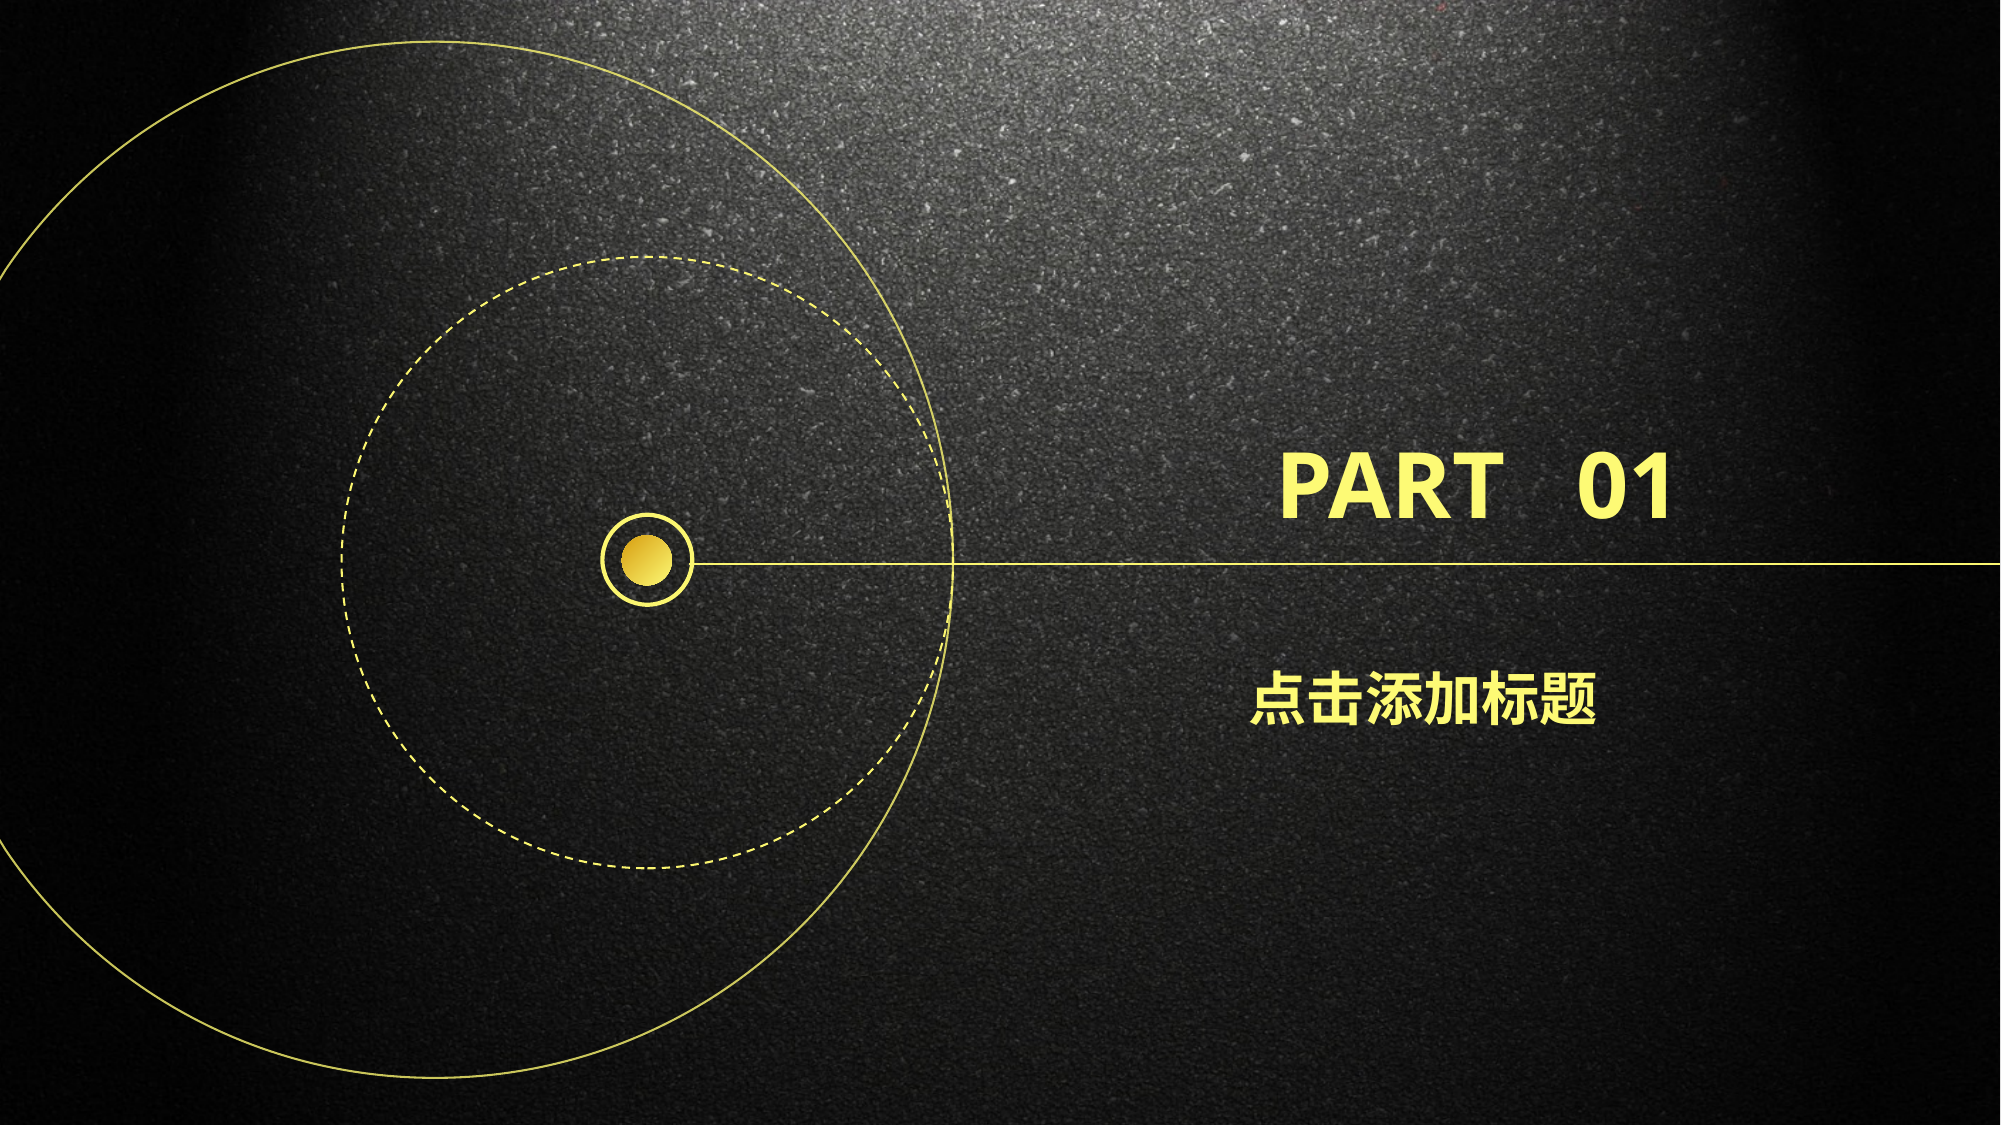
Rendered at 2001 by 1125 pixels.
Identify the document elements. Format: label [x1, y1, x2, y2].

picture [0, 0, 1344, 1125]
text_box [602, 514, 693, 605]
picture [1345, 0, 2001, 1125]
